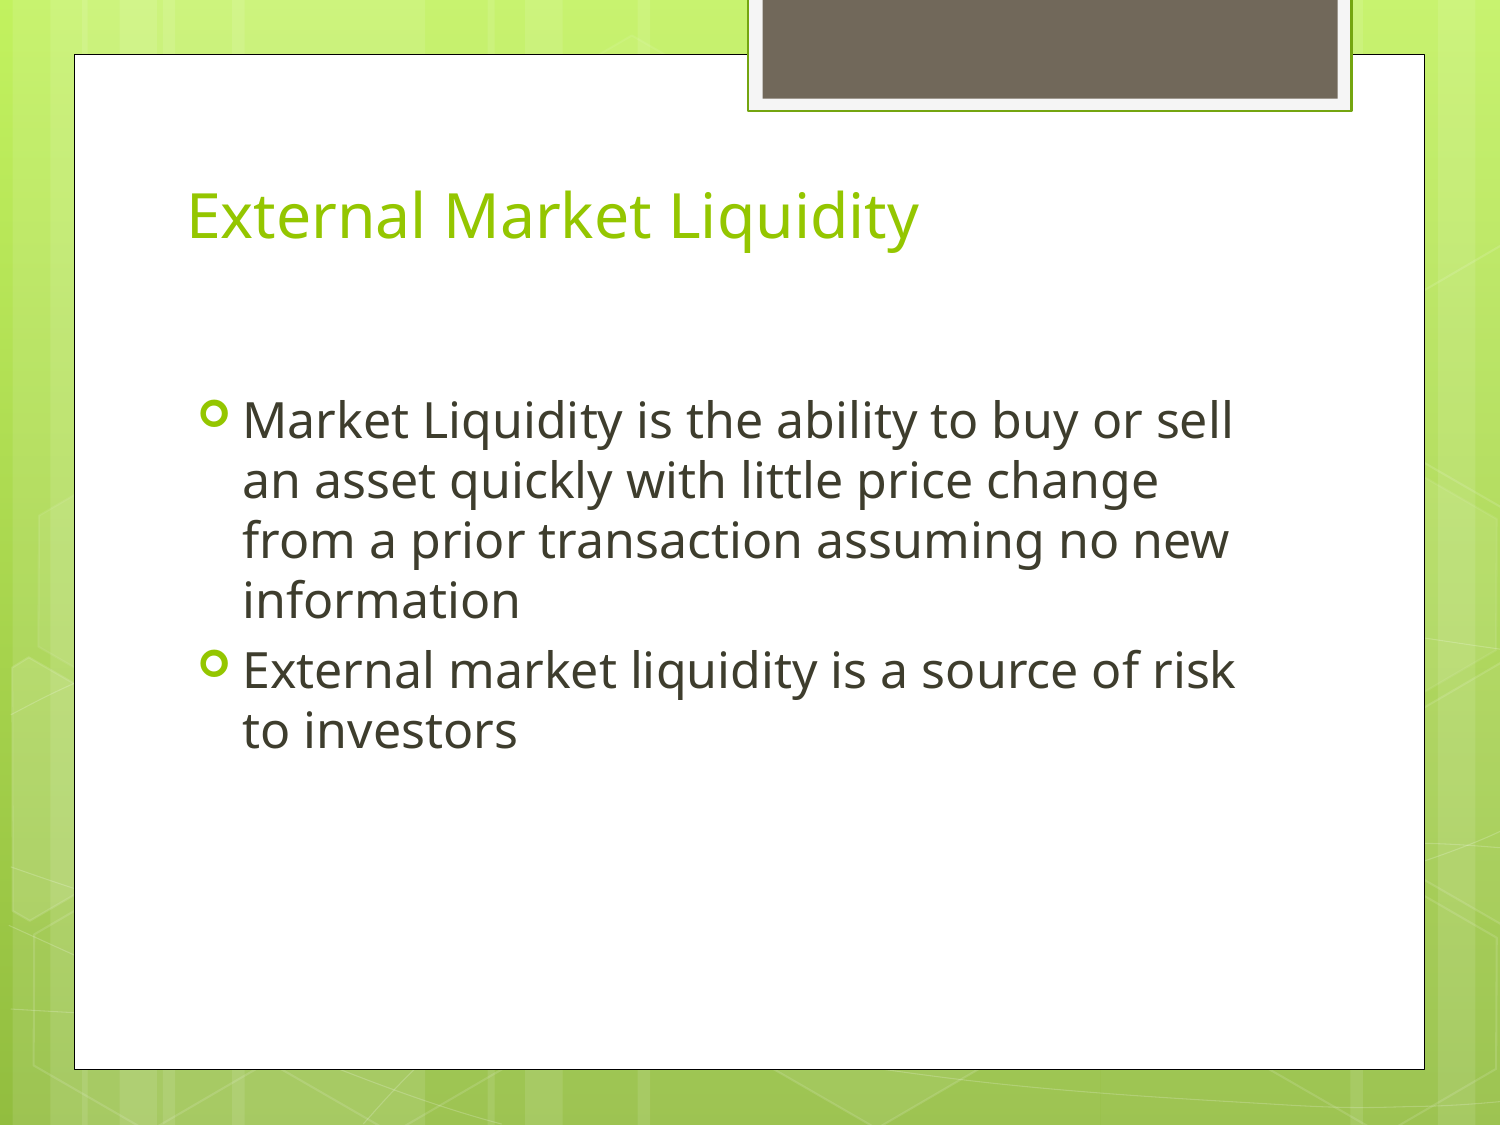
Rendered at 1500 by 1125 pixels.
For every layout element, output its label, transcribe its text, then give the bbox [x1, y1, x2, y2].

title External Market Liquidity [171, 168, 1324, 259]
list Market Liquidity is the ability to buy or sell an asset quickly with little price change from a prior transaction assuming no new information External market liquidity is a source of risk to investors [171, 381, 1283, 957]
